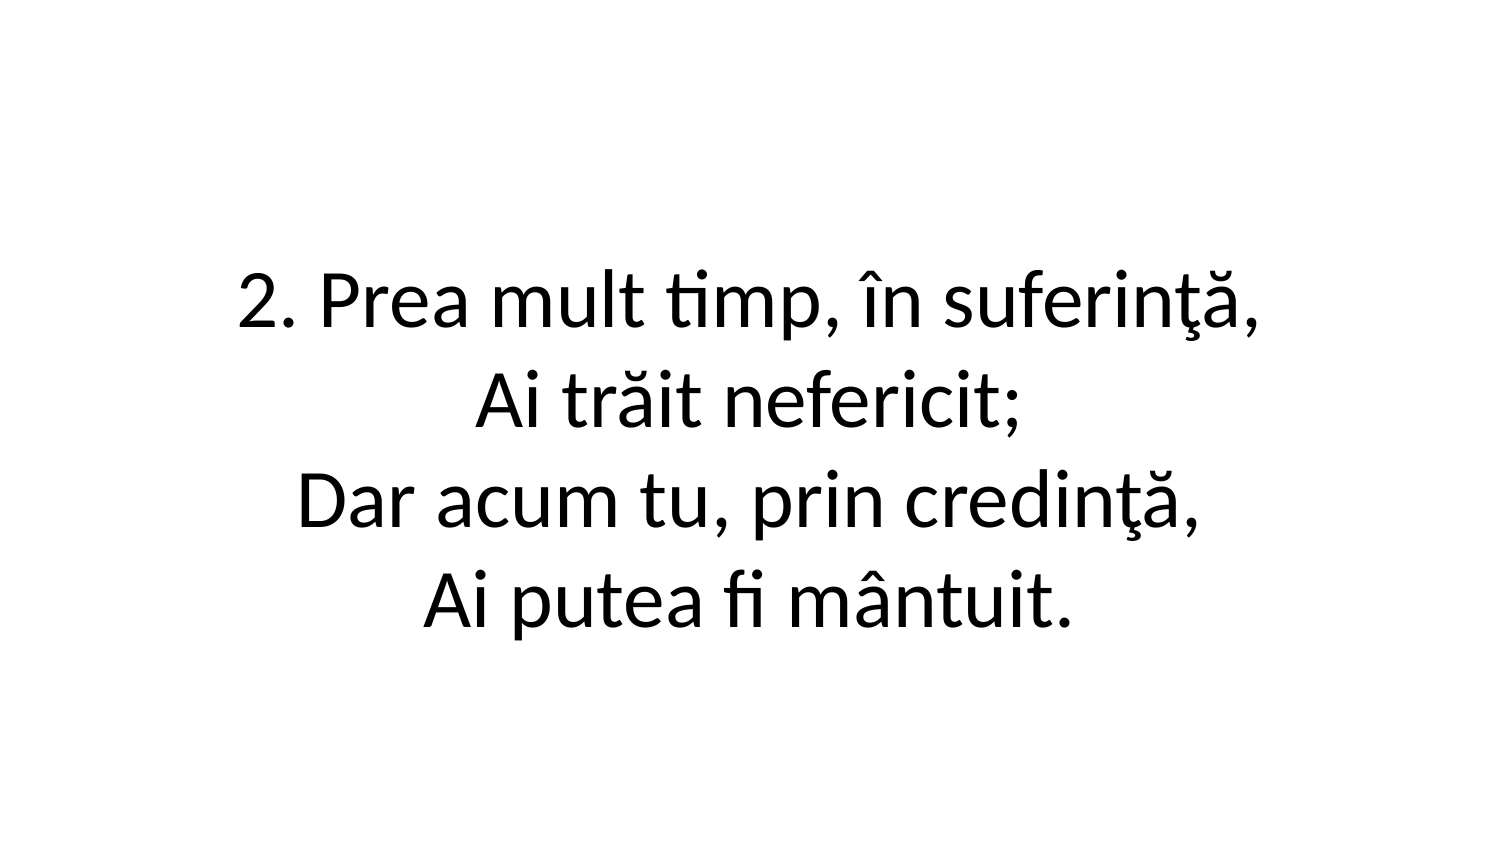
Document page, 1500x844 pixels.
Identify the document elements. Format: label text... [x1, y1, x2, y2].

text_box 2. Prea mult timp, în suferinţă, Ai trăit nefericit; Dar acum tu, prin credinţă, Ai putea fi mântuit. [221, 192, 1279, 652]
